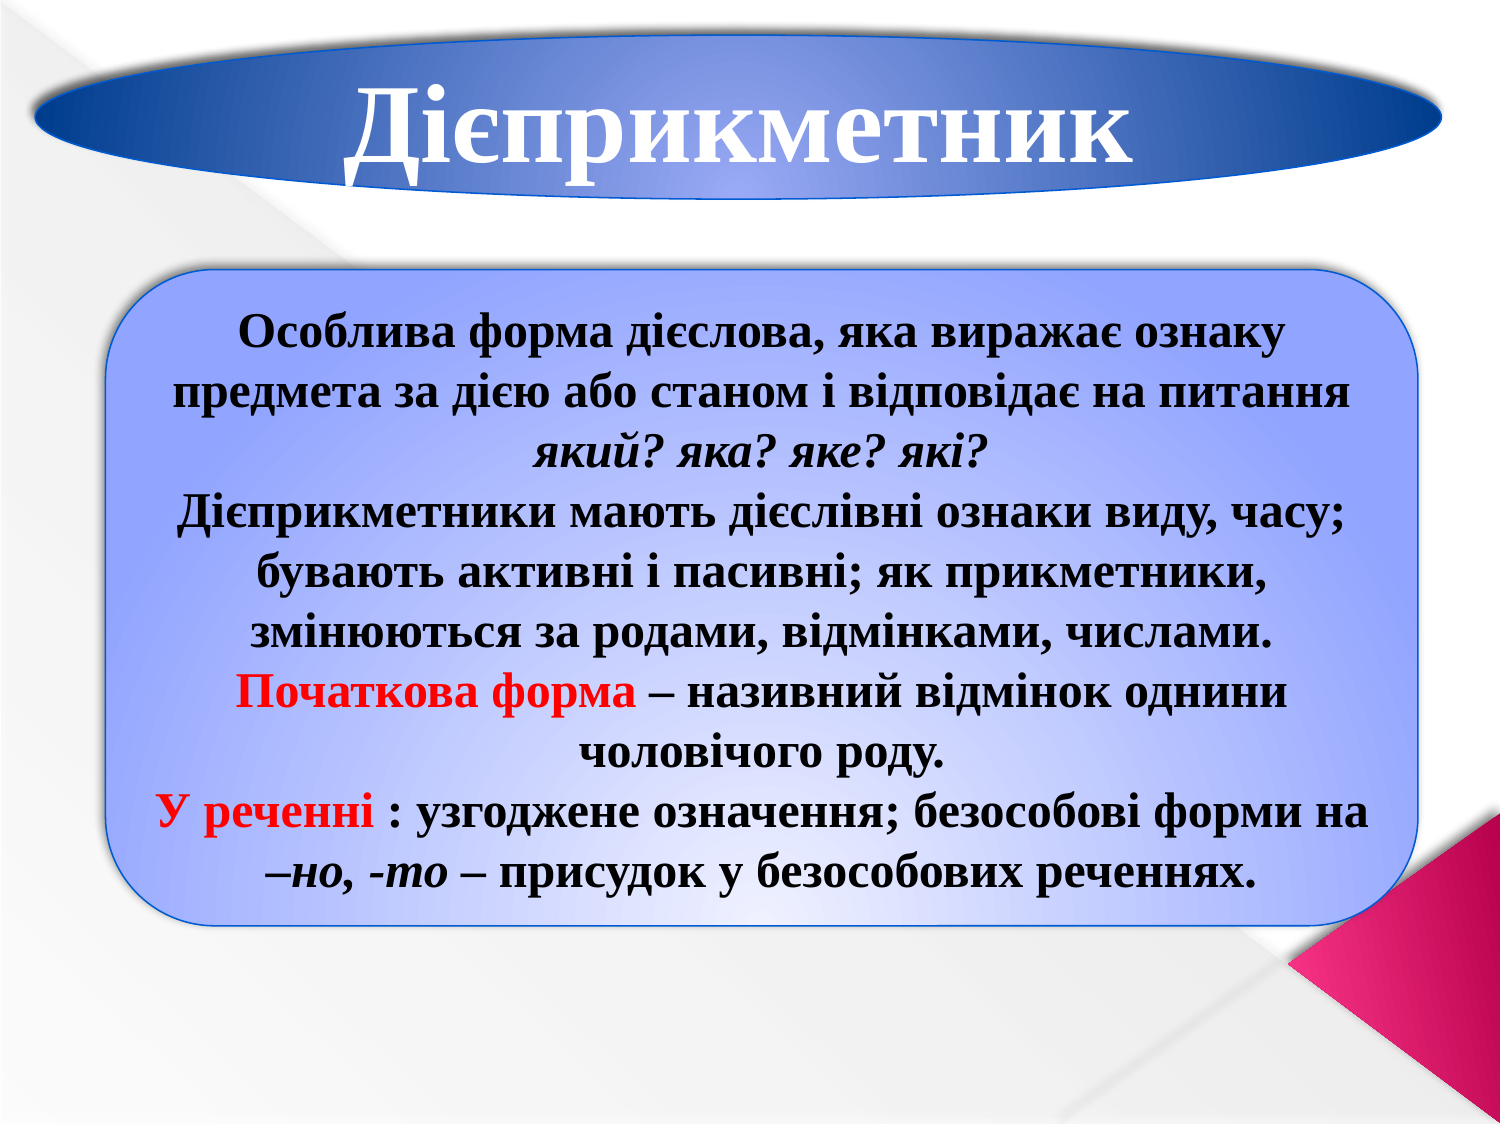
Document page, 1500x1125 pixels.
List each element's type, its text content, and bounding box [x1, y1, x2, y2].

text_box Дієприкметник [34, 34, 1443, 200]
text_box Особлива форма дієслова, яка виражає ознаку предмета за дією або станом і відповідає на питання який? яка? яке? які? Дієприкметники мають дієслівні ознаки виду, часу; бувають активні і пасивні; як прикметники, змінюються за родами, відмінками, числами. Початкова форма – називний відмінок однини чоловічого роду. У реченні : узгоджене означення; безособові форми на –но, -то – присудок у безособових реченнях. [104, 268, 1419, 927]
